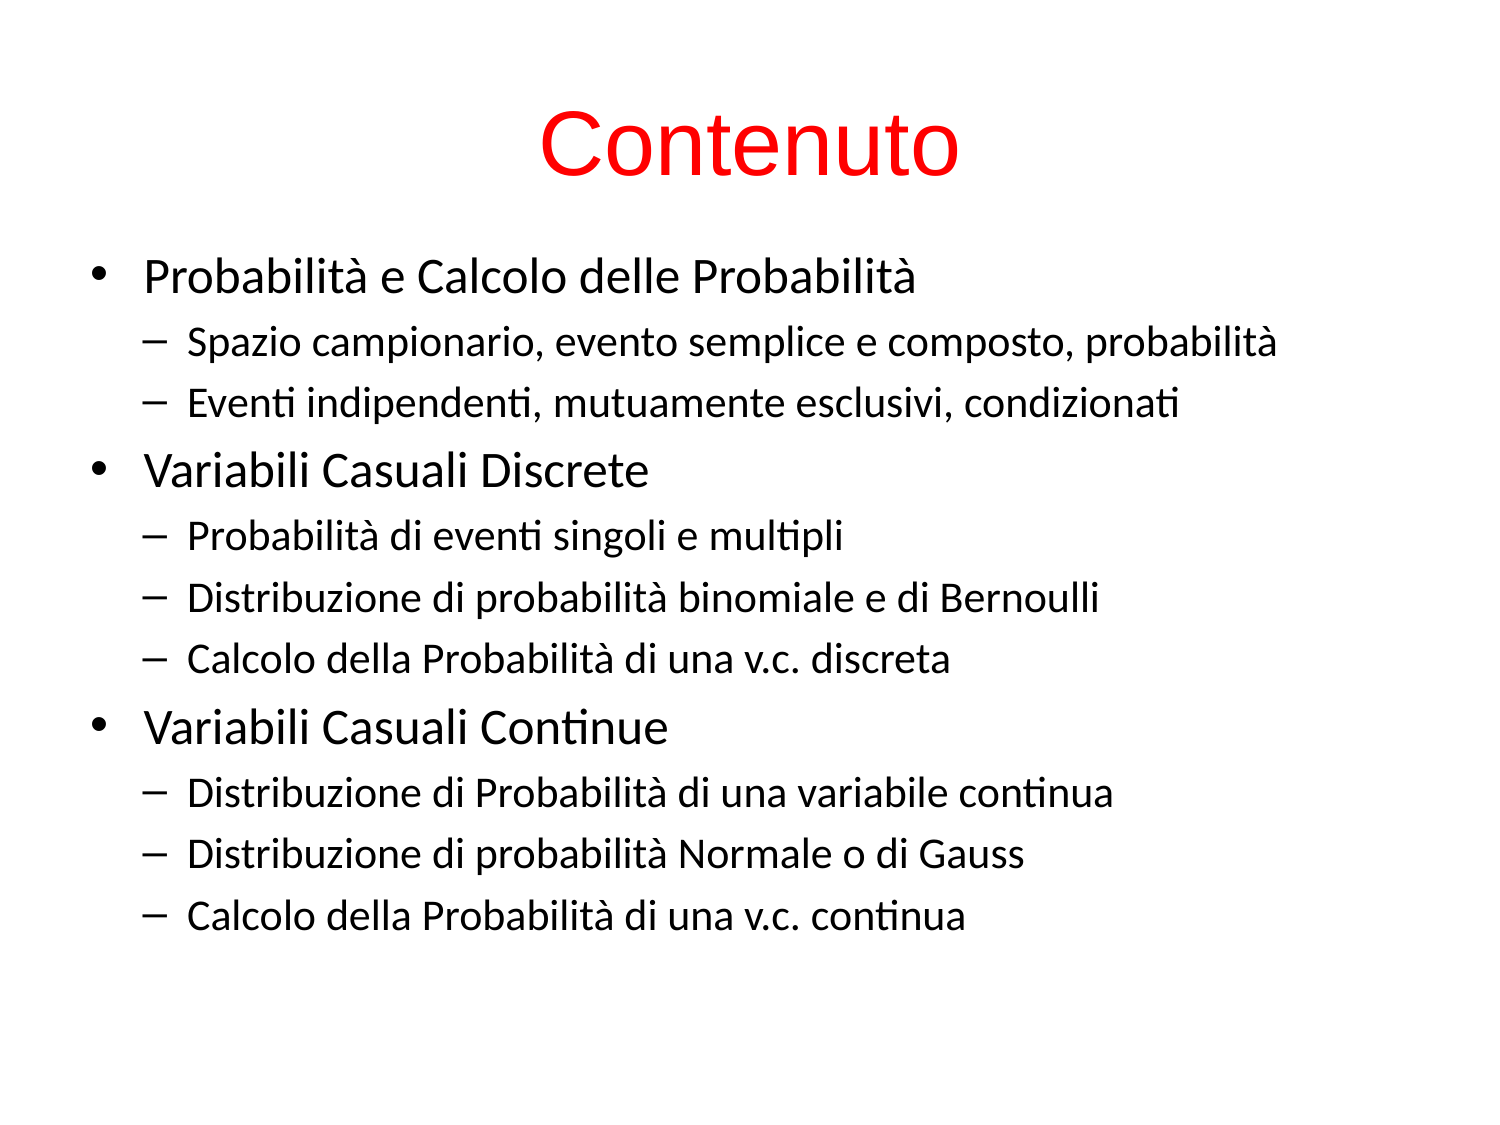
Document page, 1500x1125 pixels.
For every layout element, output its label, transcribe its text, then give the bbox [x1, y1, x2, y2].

title Contenuto [75, 45, 1425, 233]
list Probabilità e Calcolo delle Probabilità Spazio campionario, evento semplice e composto, probabilità Eventi indipendenti, mutuamente esclusivi, condizionati Variabili Casuali Discrete Probabilità di eventi singoli e multipli Distribuzione di probabilità binomiale e di Bernoulli Calcolo della Probabilità di una v.c. discreta Variabili Casuali Continue Distribuzione di Probabilità di una variabile continua Distribuzione di probabilità Normale o di Gauss Calcolo della Probabilità di una v.c. continua [75, 234, 1425, 951]
